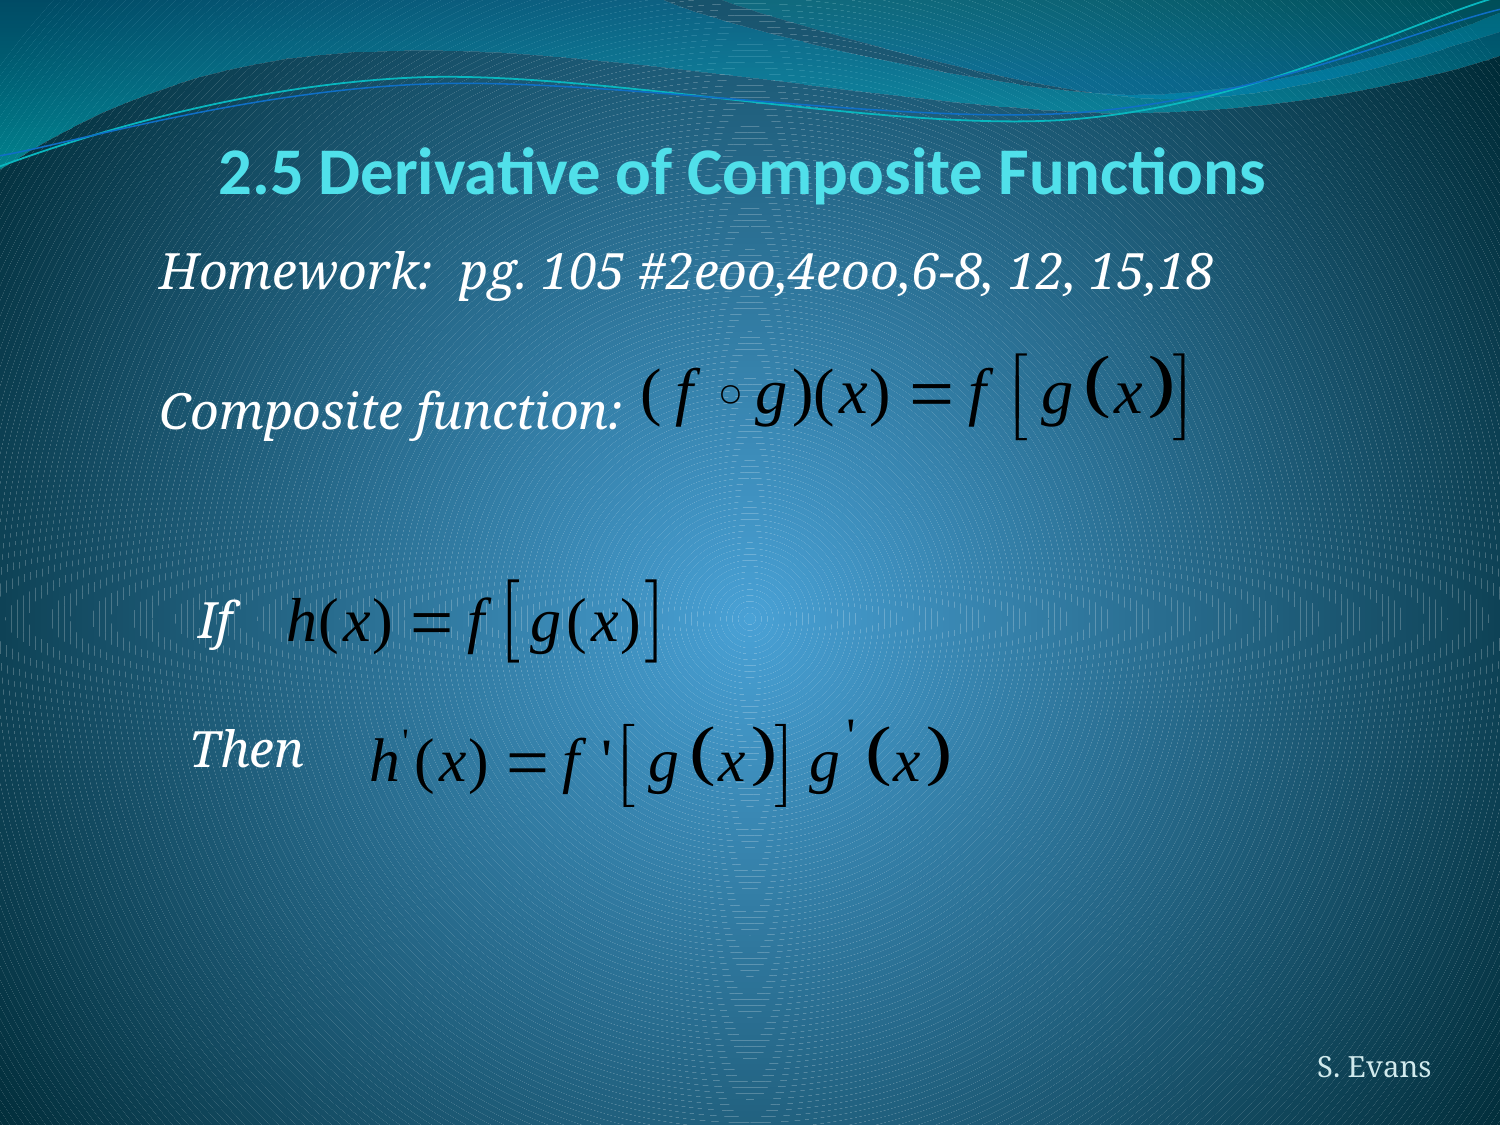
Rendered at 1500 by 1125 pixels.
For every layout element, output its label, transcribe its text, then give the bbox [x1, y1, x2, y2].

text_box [277, 574, 671, 678]
footer S. Evans [1316, 1023, 1465, 1084]
subtitle Homework: pg. 105 #2eoo,4eoo,6-8, 12, 15,18 Composite function: If Then [159, 231, 1275, 1035]
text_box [359, 703, 957, 823]
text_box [631, 337, 1212, 457]
title 2.5 Derivative of Composite Functions [123, 101, 1270, 209]
